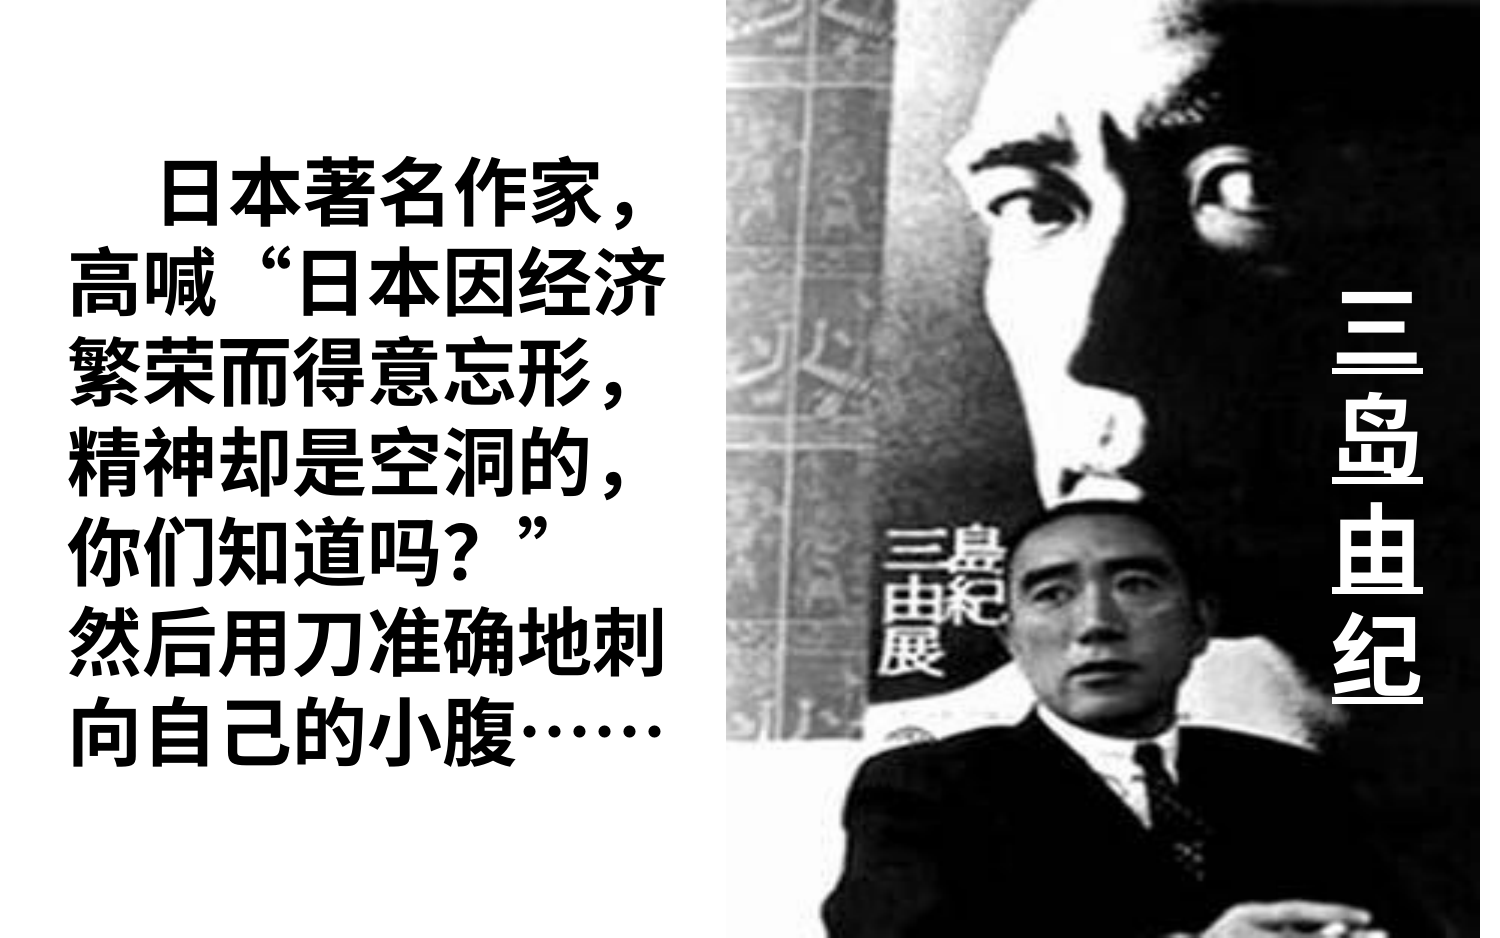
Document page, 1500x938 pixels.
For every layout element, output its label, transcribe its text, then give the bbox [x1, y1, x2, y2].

text_box 日本著名作家，高喊“日本因经济繁荣而得意忘形，精神却是空洞的，你们知道吗？” 然后用刀准确地刺向自己的小腹…… [53, 137, 691, 783]
picture [726, 0, 1480, 938]
